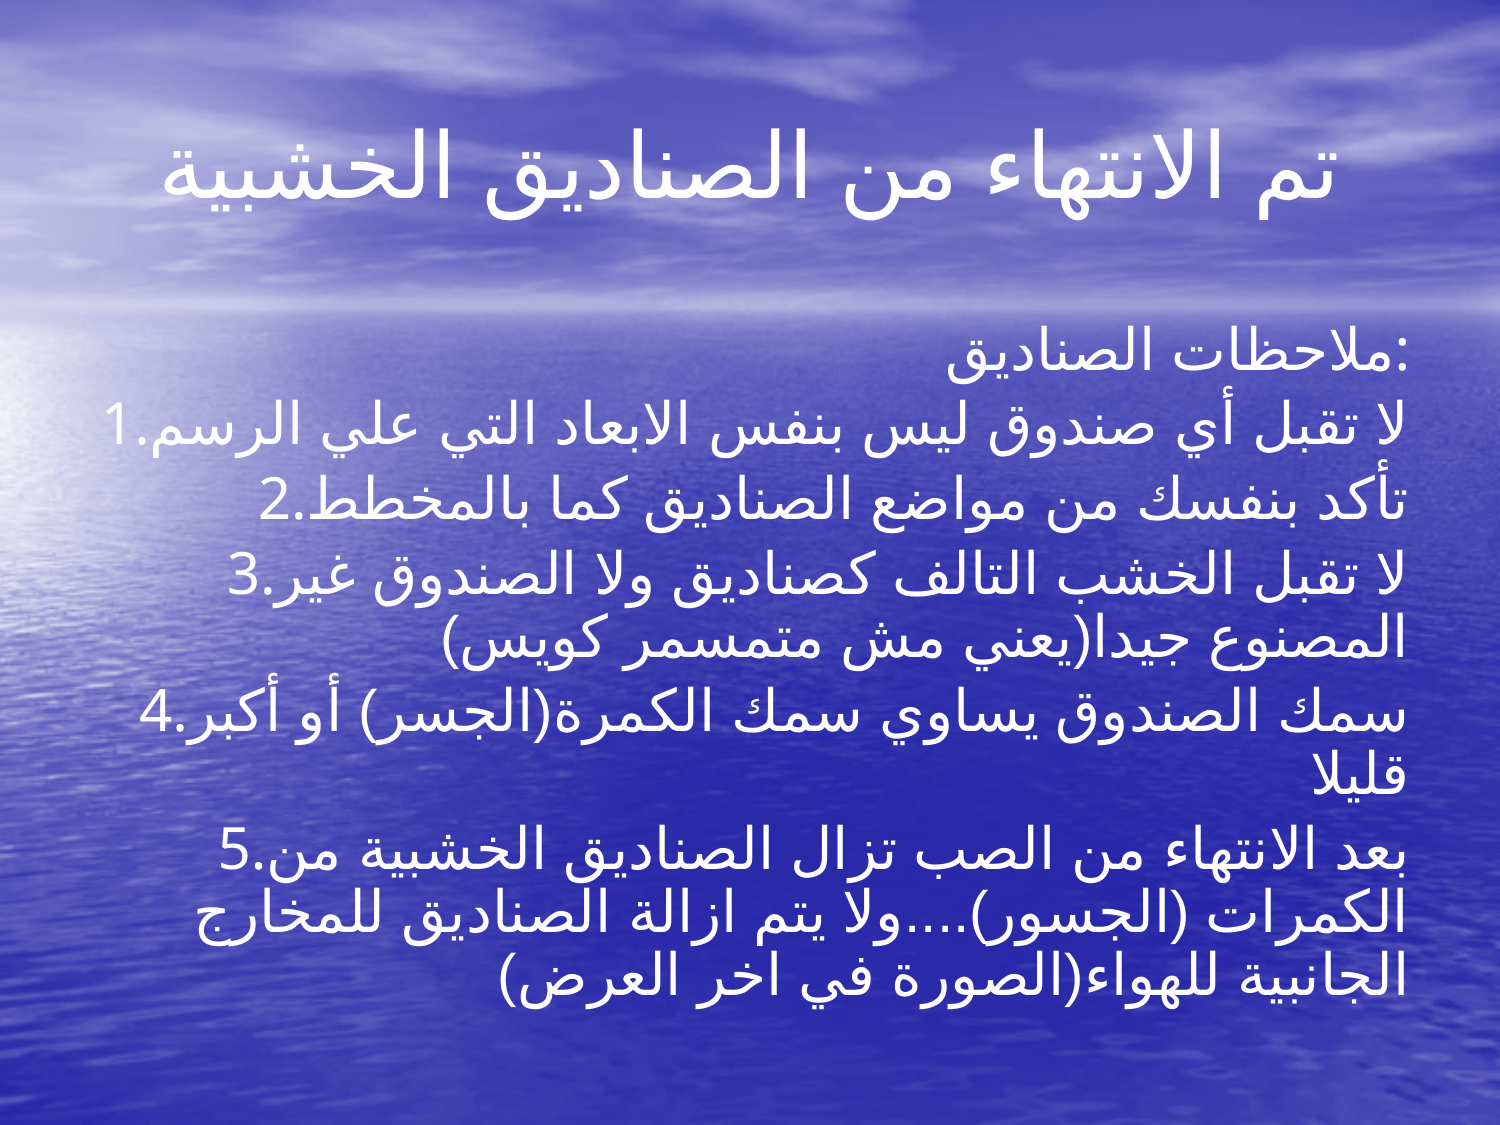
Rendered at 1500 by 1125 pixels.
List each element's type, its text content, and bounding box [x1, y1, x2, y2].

title تم الانتهاء من الصناديق الخشبية [75, 47, 1425, 275]
list ملاحظات الصناديق: 1.لا تقبل أي صندوق ليس بنفس الابعاد التي علي الرسم 2.تأكد بنفسك من مواضع الصناديق كما بالمخطط 3.لا تقبل الخشب التالف كصناديق ولا الصندوق غير المصنوع جيدا(يعني مش متمسمر كويس) 4.سمك الصندوق يساوي سمك الكمرة(الجسر) أو أكبر قليلا 5.بعد الانتهاء من الصب تزال الصناديق الخشبية من الكمرات (الجسور)....ولا يتم ازالة الصناديق للمخارج الجانبية للهواء(الصورة في اخر العرض) [75, 312, 1425, 988]
